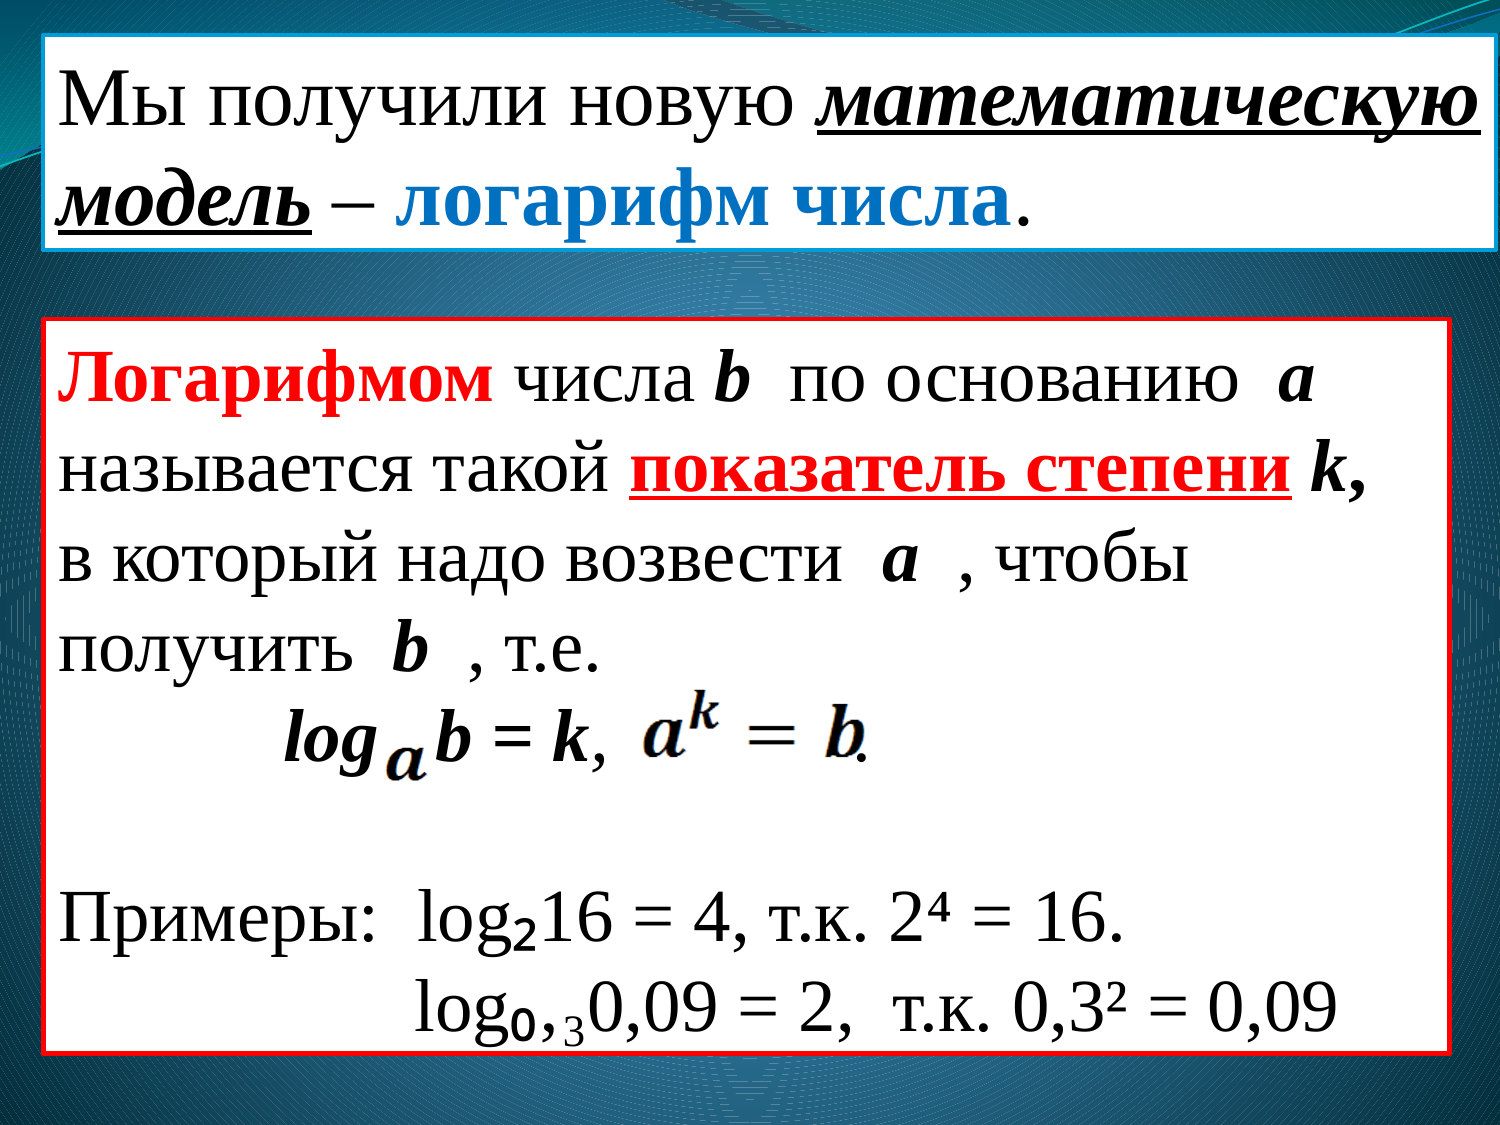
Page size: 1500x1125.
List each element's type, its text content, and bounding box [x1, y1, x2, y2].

text_box Мы получили новую математическую модель – логарифм числа. [41, 33, 1498, 252]
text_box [43, 318, 1450, 1062]
